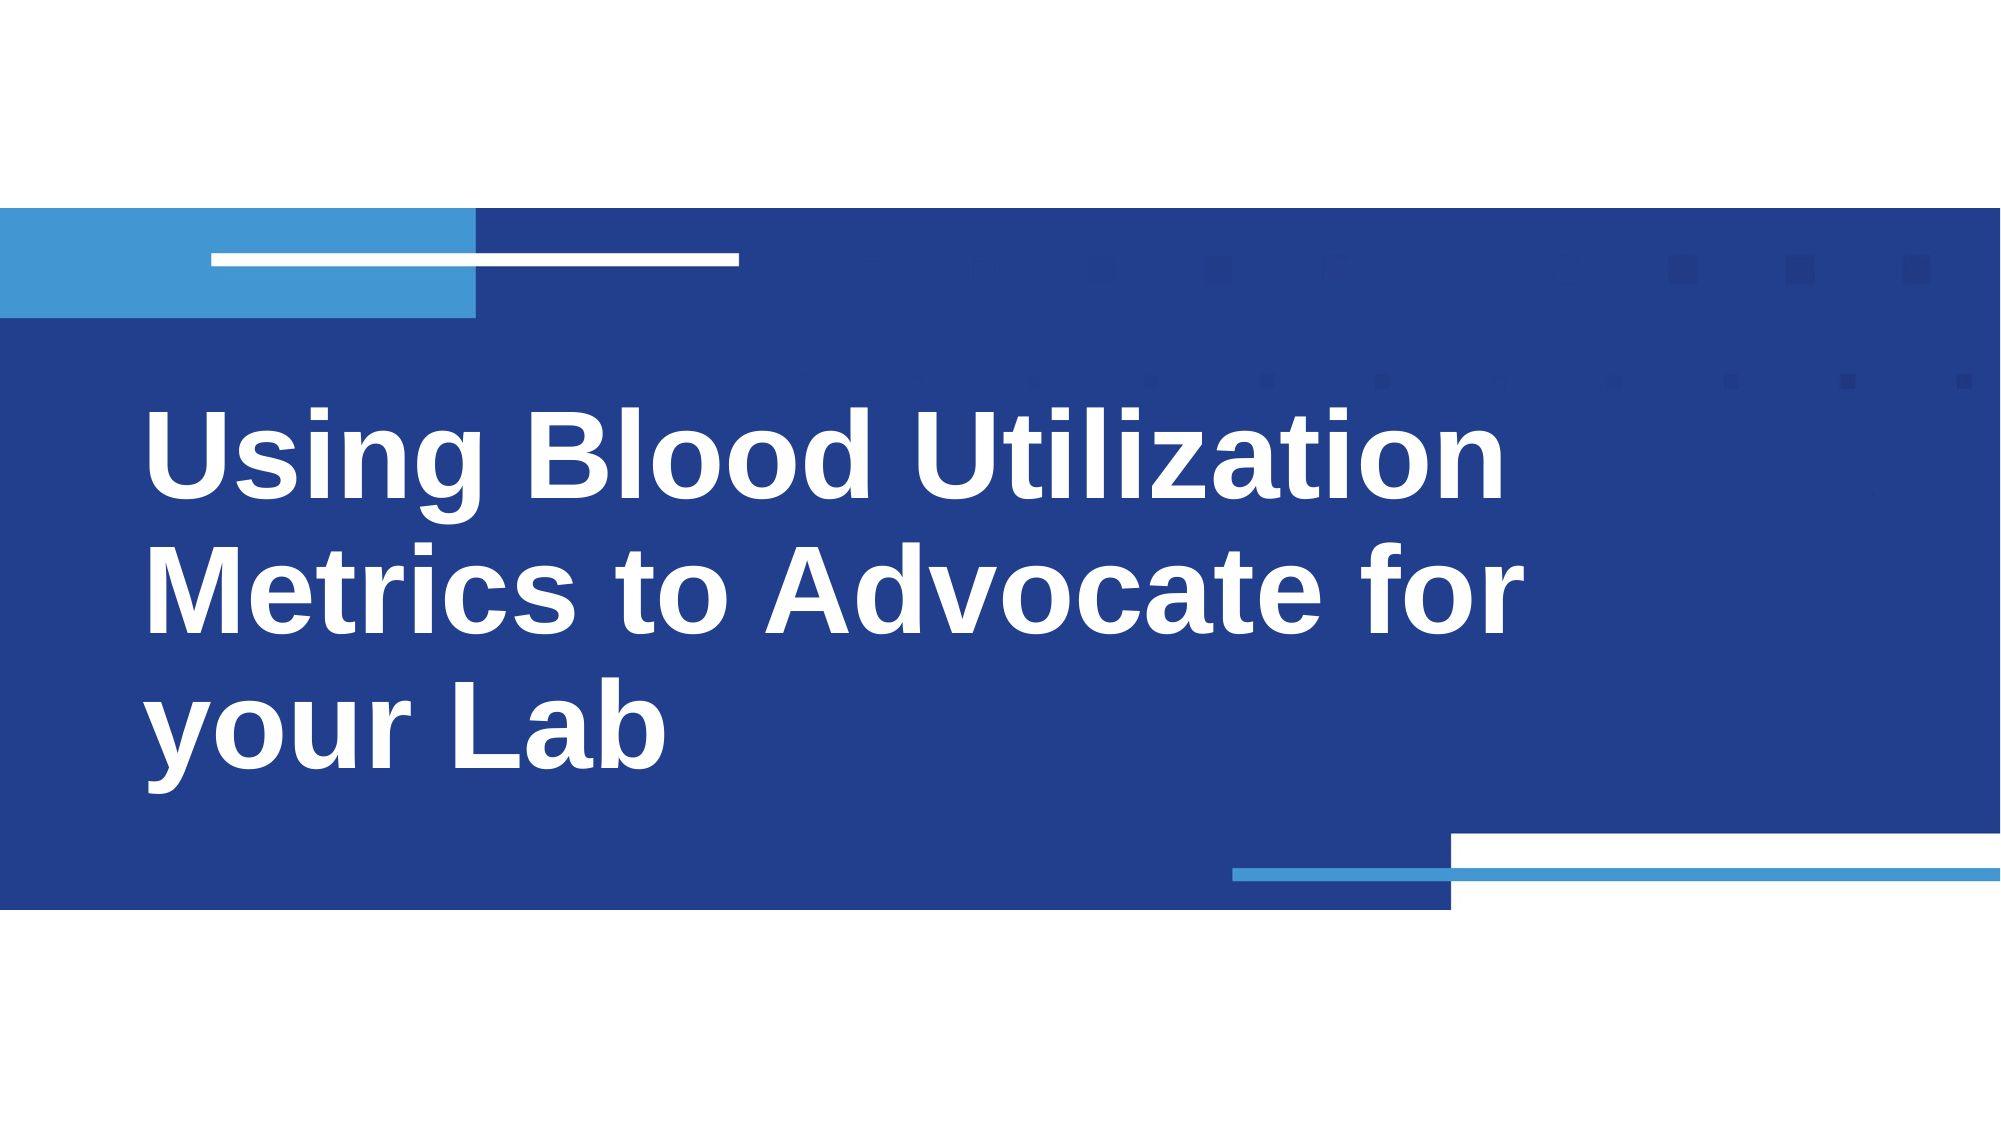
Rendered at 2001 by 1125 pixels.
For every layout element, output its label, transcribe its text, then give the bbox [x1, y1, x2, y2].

picture [0, 208, 2001, 910]
title Using Blood Utilization Metrics to Advocate for your Lab [127, 320, 1644, 867]
